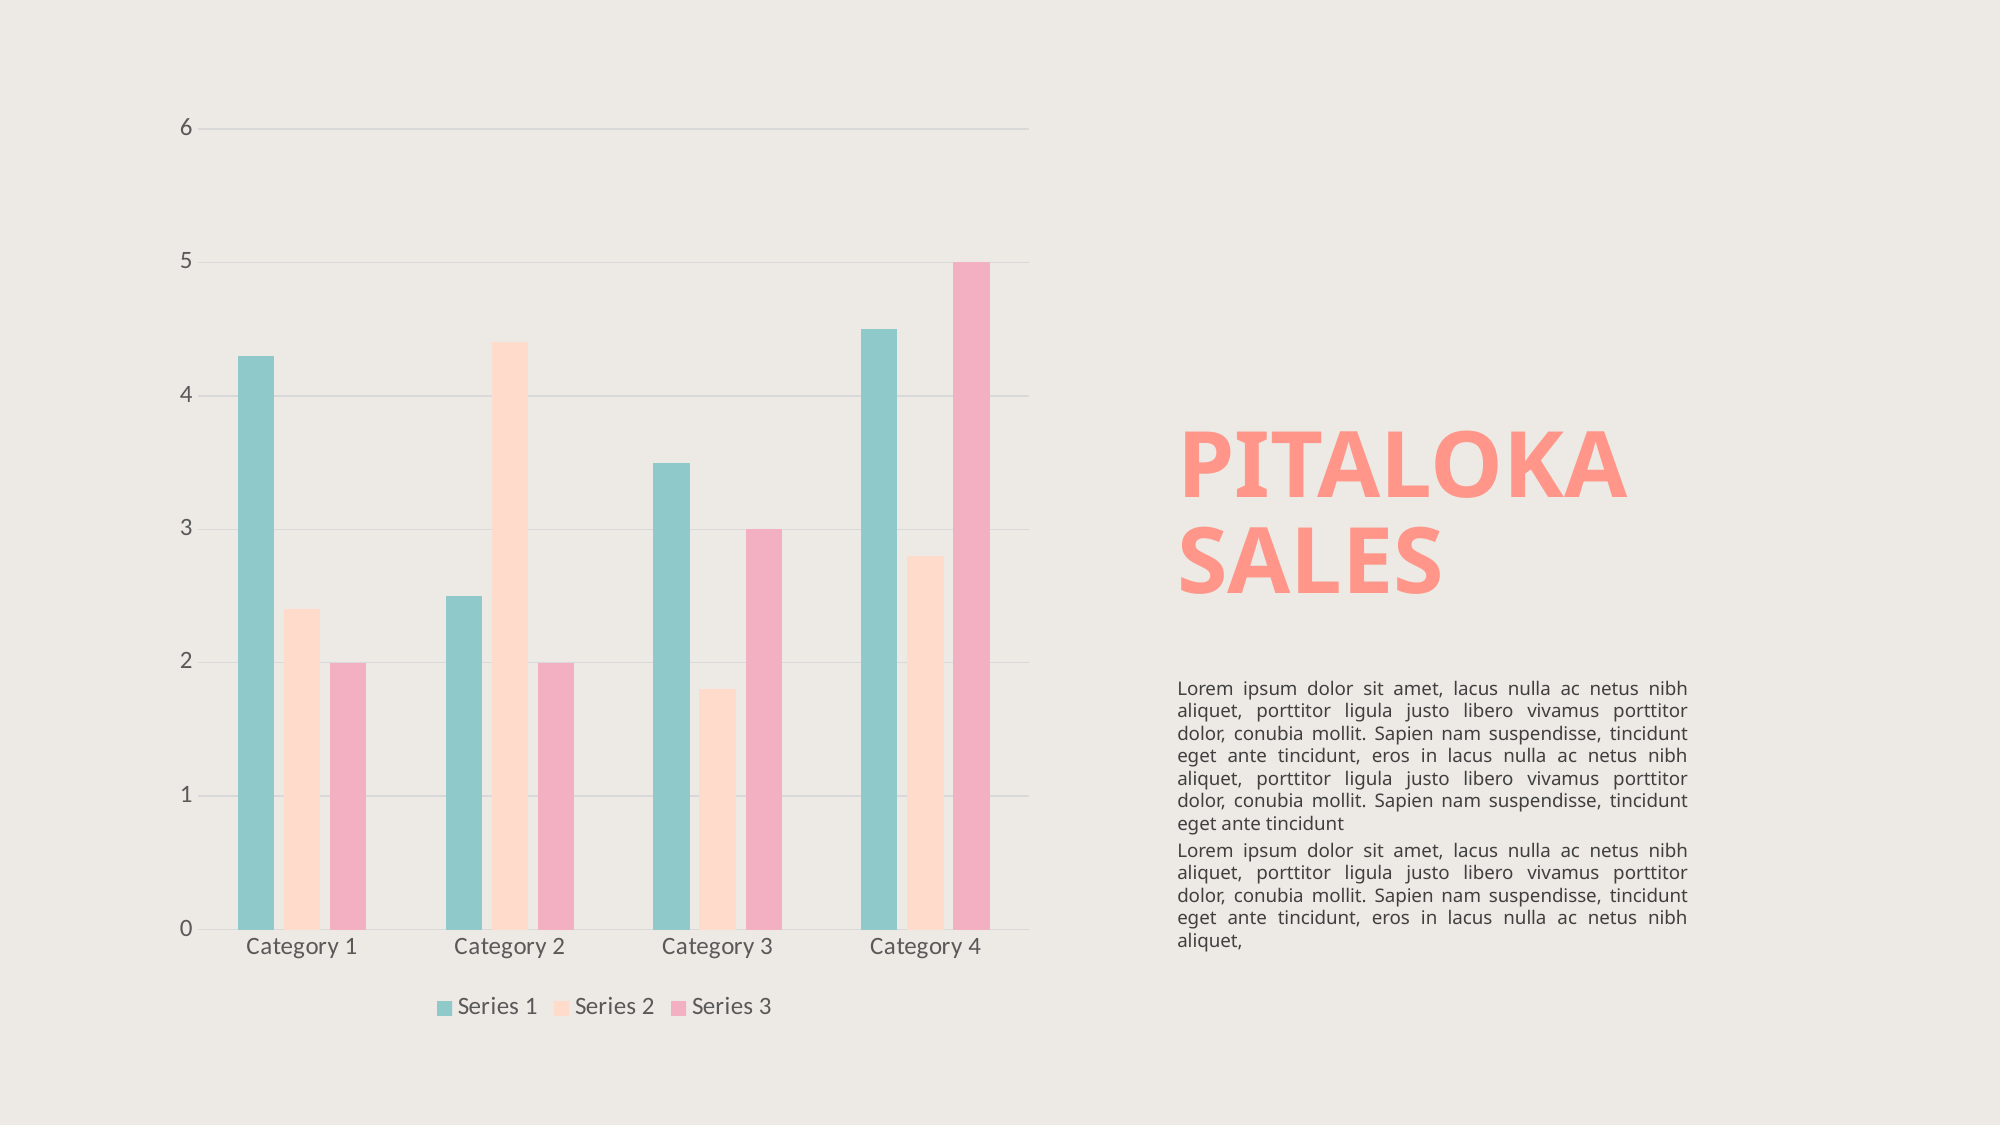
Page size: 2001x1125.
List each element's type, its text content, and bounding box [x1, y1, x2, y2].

chart [161, 97, 1048, 1028]
text_box PITALOKA [1162, 398, 1931, 524]
text_box SALES [1162, 494, 1746, 620]
text_box Lorem ipsum dolor sit amet, lacus nulla ac netus nibh aliquet, porttitor ligula justo libero vivamus porttitor dolor, conubia mollit. Sapien nam suspendisse, tincidunt eget ante tincidunt, eros in lacus nulla ac netus nibh aliquet, porttitor ligula justo libero vivamus porttitor dolor, conubia mollit. Sapien nam suspendisse, tincidunt eget ante tincidunt [1162, 669, 1702, 831]
text_box Lorem ipsum dolor sit amet, lacus nulla ac netus nibh aliquet, porttitor ligula justo libero vivamus porttitor dolor, conubia mollit. Sapien nam suspendisse, tincidunt eget ante tincidunt, eros in lacus nulla ac netus nibh aliquet, [1162, 831, 1702, 959]
